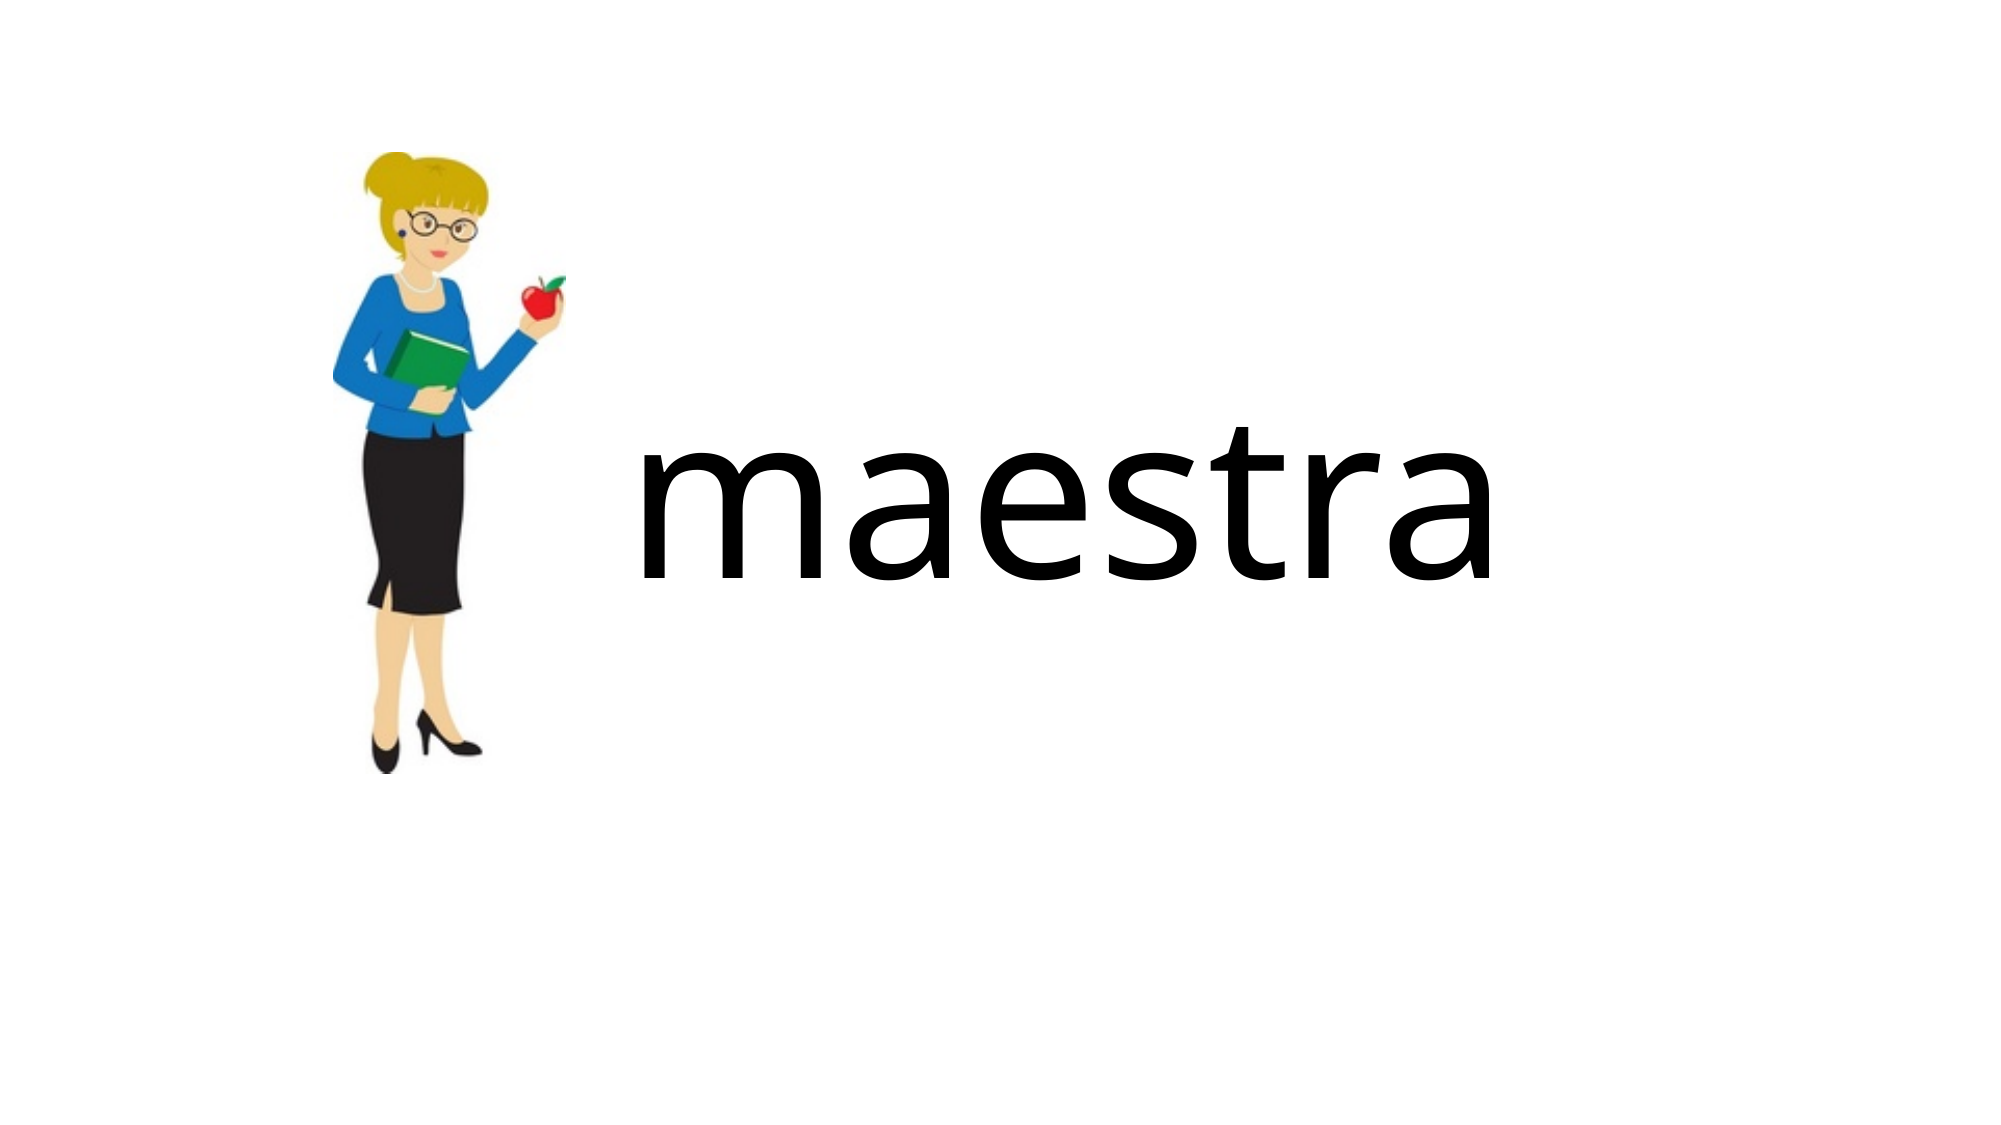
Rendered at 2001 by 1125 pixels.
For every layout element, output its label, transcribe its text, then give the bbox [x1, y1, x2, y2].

picture [333, 152, 566, 774]
text_box maestra [610, 342, 1743, 632]
